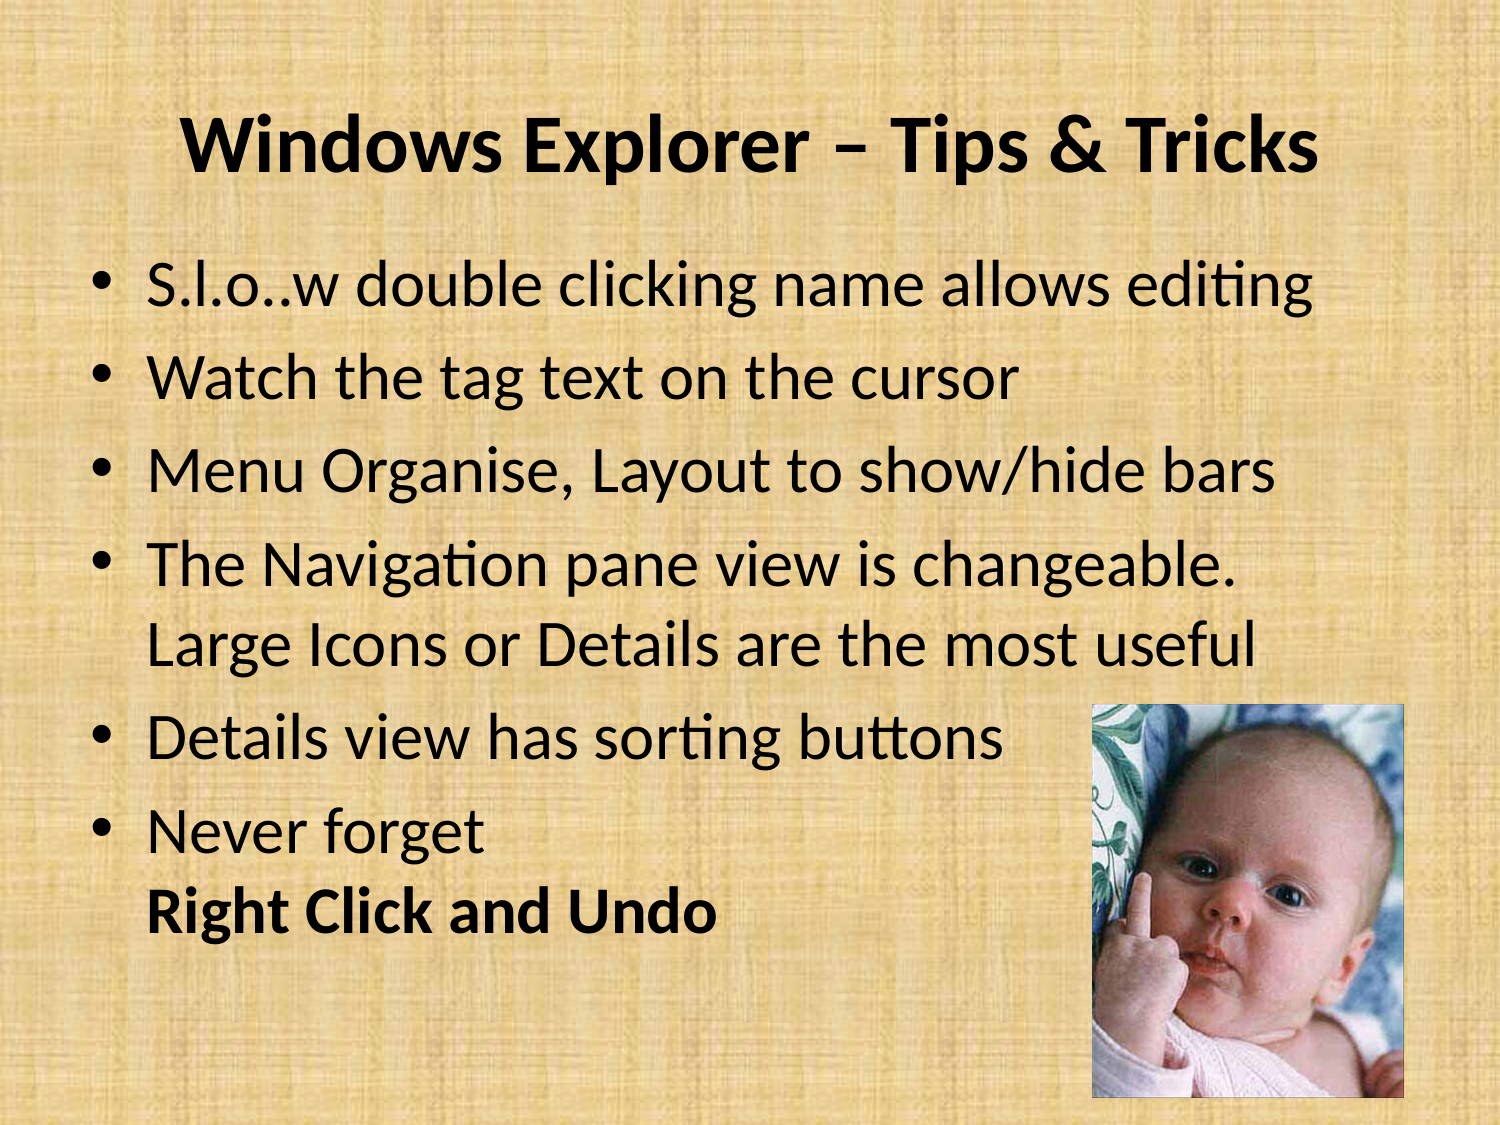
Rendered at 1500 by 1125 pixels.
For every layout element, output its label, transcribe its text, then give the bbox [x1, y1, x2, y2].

title Windows Explorer – Tips & Tricks [75, 45, 1425, 231]
list S.l.o..w double clicking name allows editing Watch the tag text on the cursor Menu Organise, Layout to show/hide bars The Navigation pane view is changeable. Large Icons or Details are the most useful Details view has sorting buttons Never forget Right Click and Undo [75, 231, 1425, 1094]
picture [0, 0, 1500, 1125]
